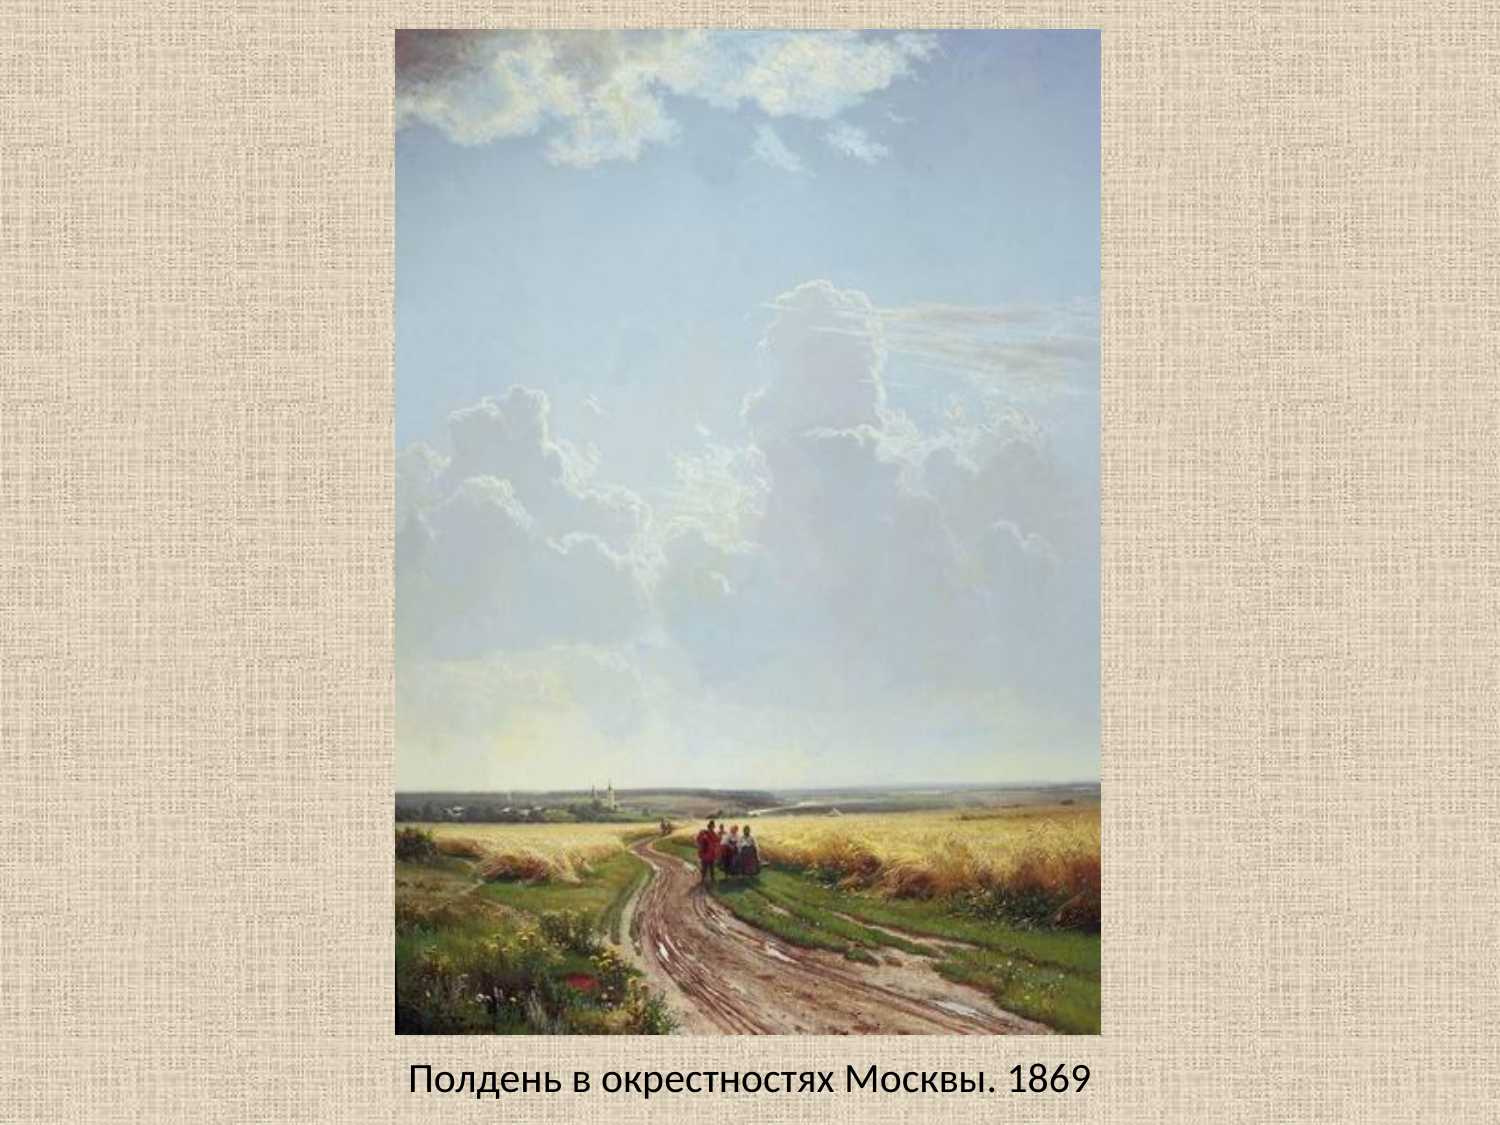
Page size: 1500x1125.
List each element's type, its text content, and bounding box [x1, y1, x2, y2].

text_box Полдень в окрестностях Москвы. 1869 [370, 1033, 1130, 1120]
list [395, 29, 1102, 1036]
picture [0, 0, 1500, 1125]
